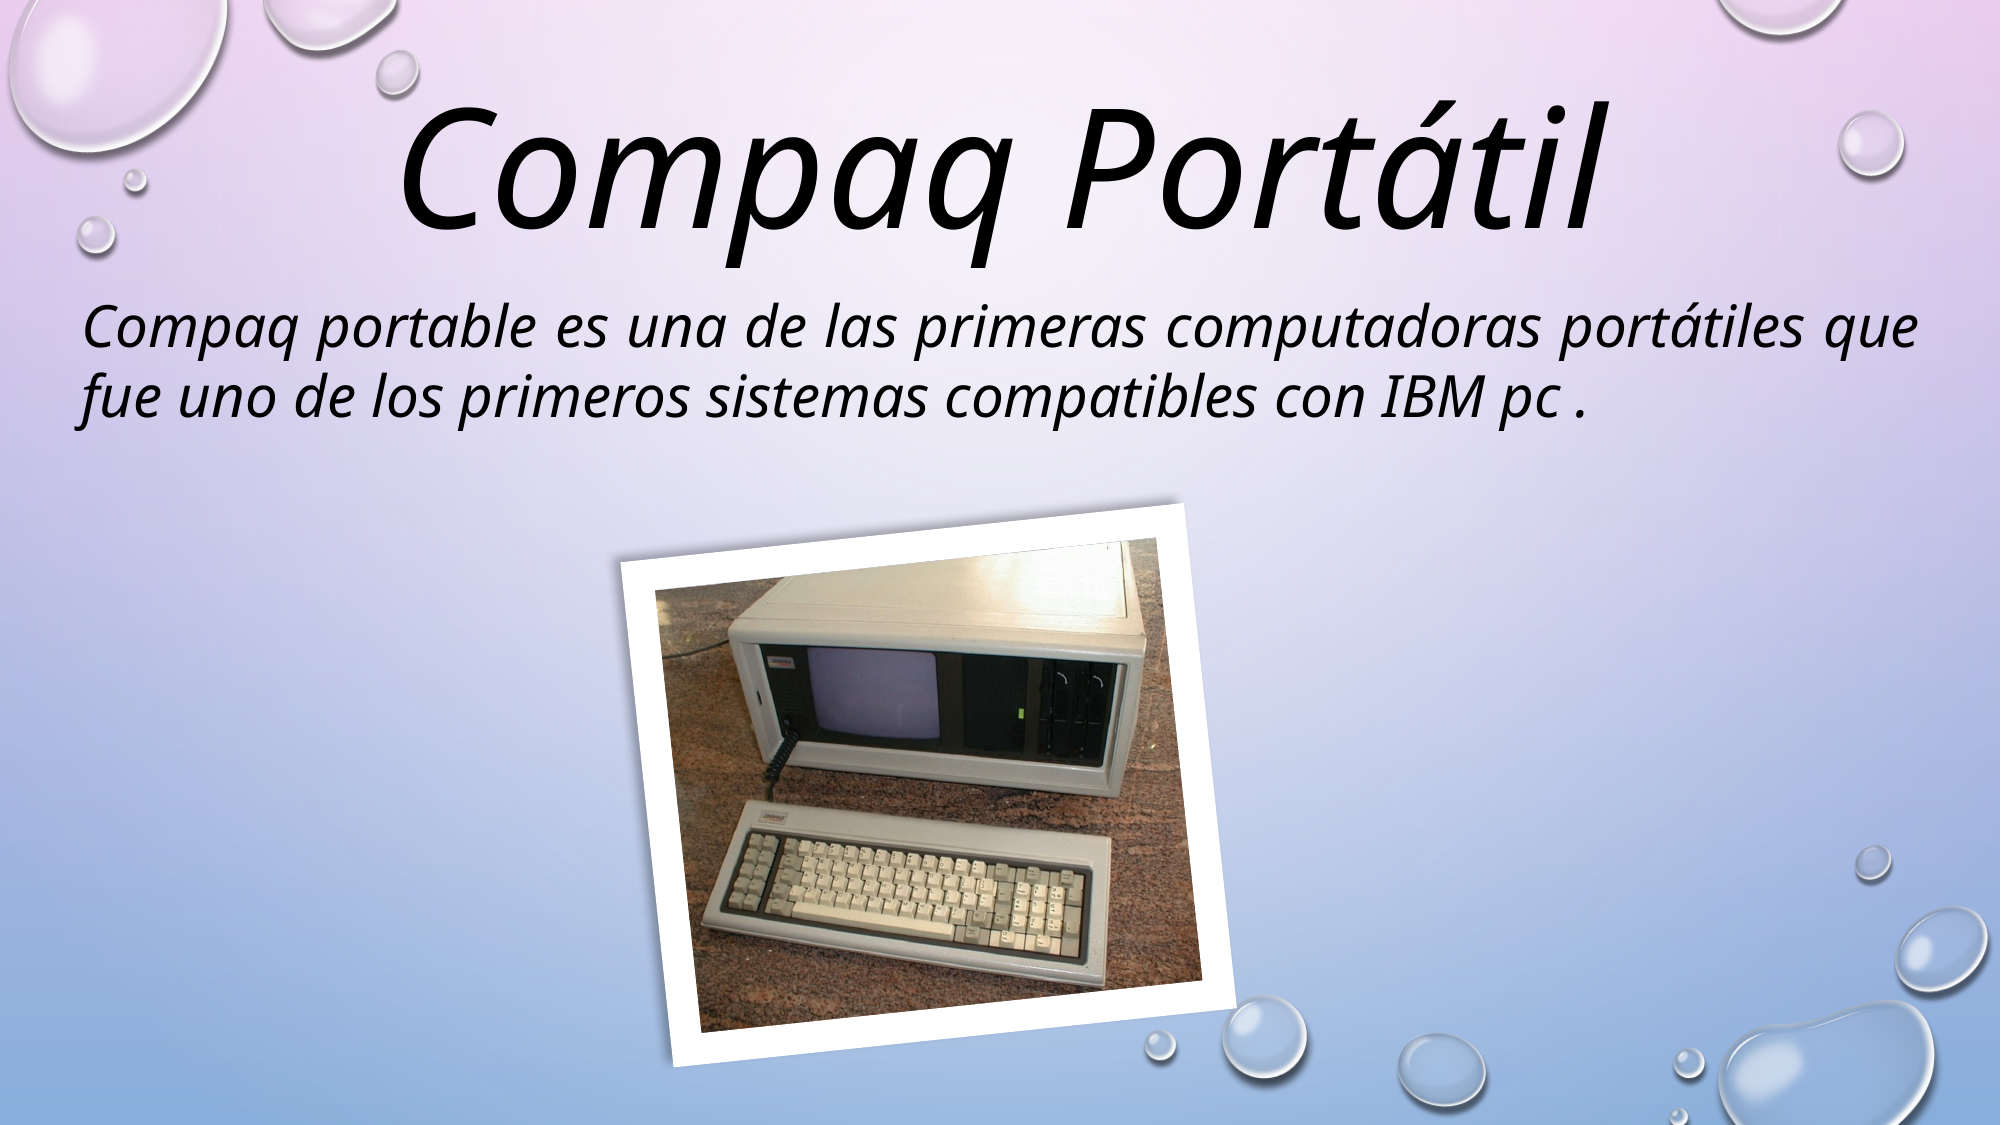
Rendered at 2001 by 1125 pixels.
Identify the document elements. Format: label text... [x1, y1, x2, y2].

list Compaq portable es una de las primeras computadoras portátiles que fue uno de los primeros sistemas compatibles con IBM pc . [66, 281, 1935, 844]
picture [0, 0, 2000, 1125]
title Compaq Portátil [149, 44, 1851, 281]
